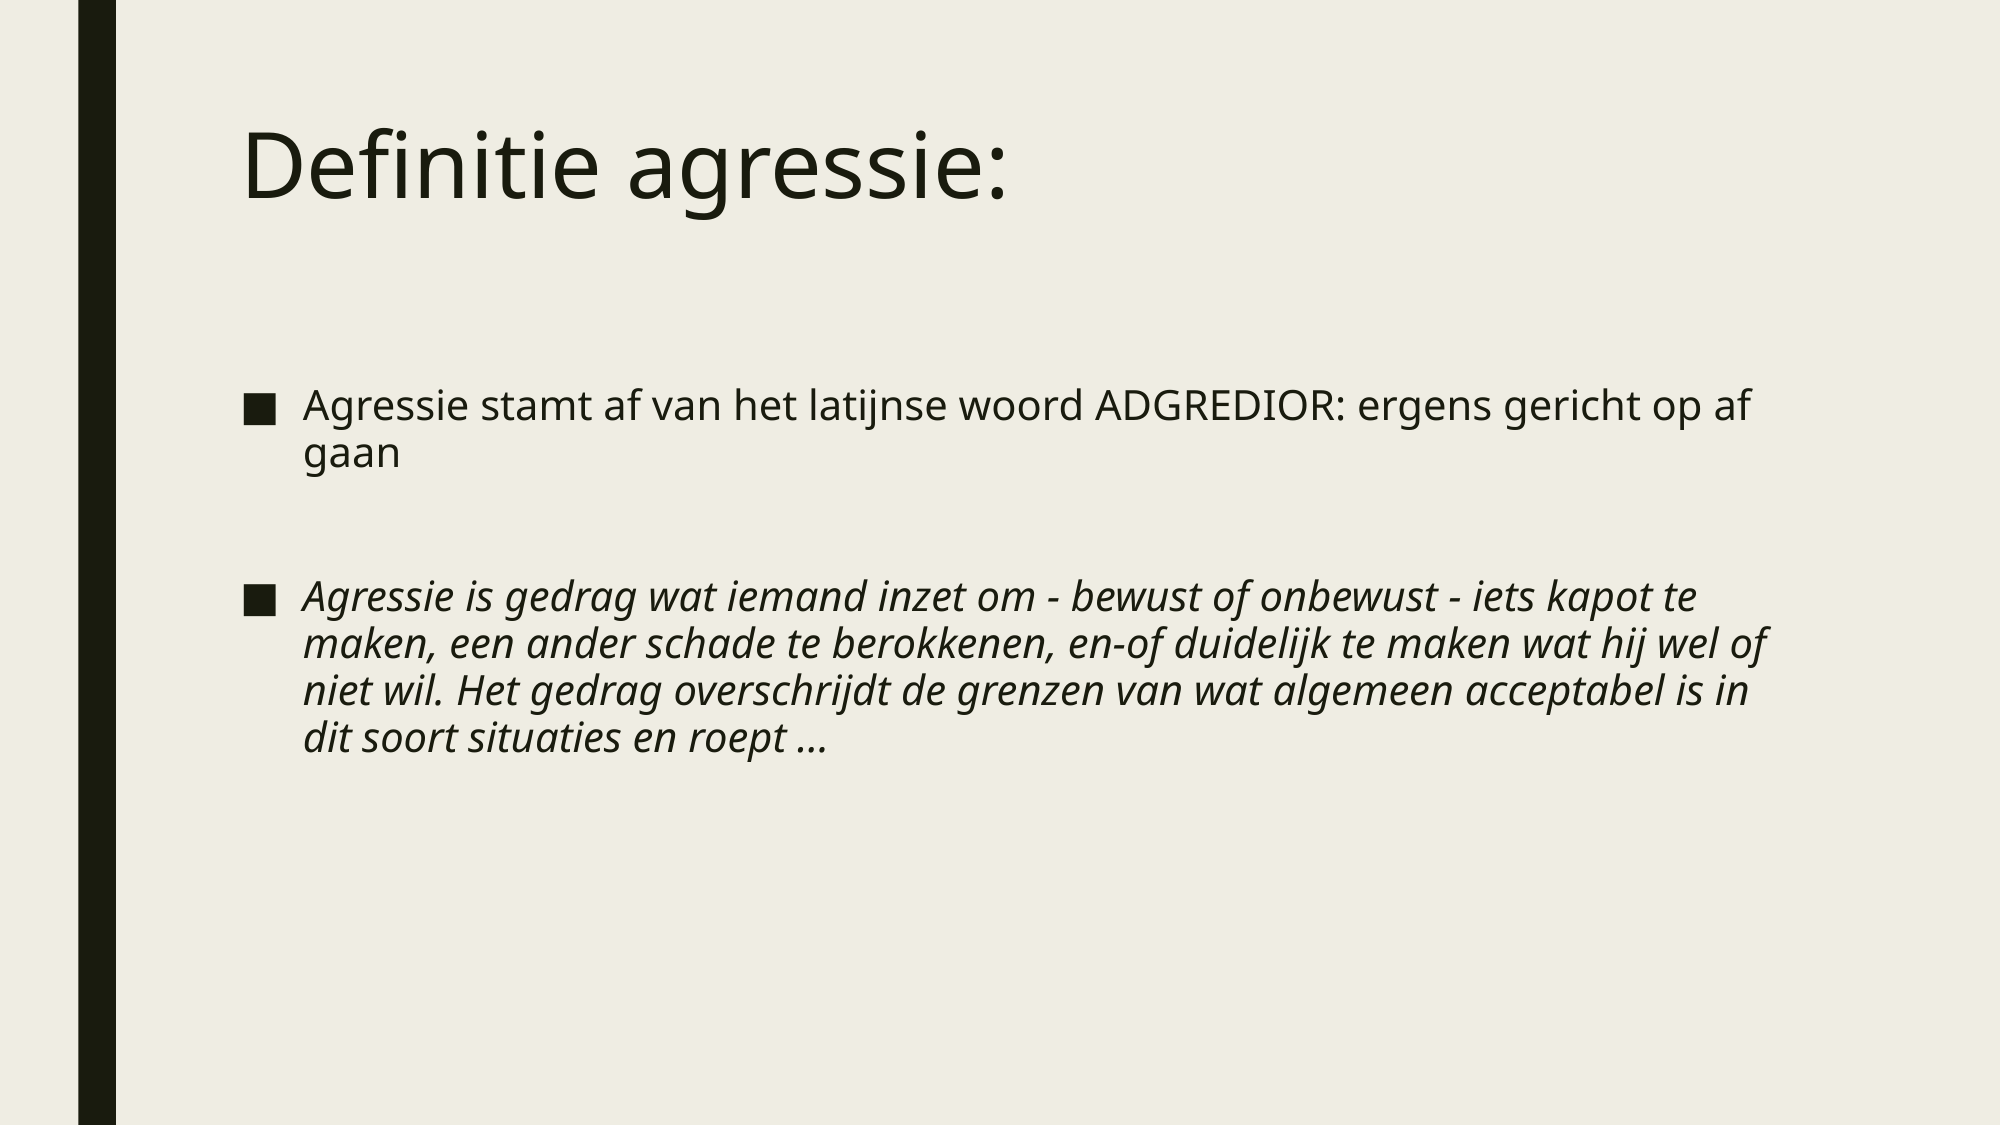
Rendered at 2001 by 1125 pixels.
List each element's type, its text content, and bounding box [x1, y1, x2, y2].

title Definitie agressie: [225, 112, 1800, 357]
list Agressie stamt af van het latijnse woord ADGREDIOR: ergens gericht op af gaan Agressie is gedrag wat iemand inzet om - bewust of onbewust - iets kapot te maken, een ander schade te berokkenen, en-of duidelijk te maken wat hij wel of niet wil. Het gedrag overschrijdt de grenzen van wat algemeen acceptabel is in dit soort situaties en roept ... [225, 375, 1800, 963]
